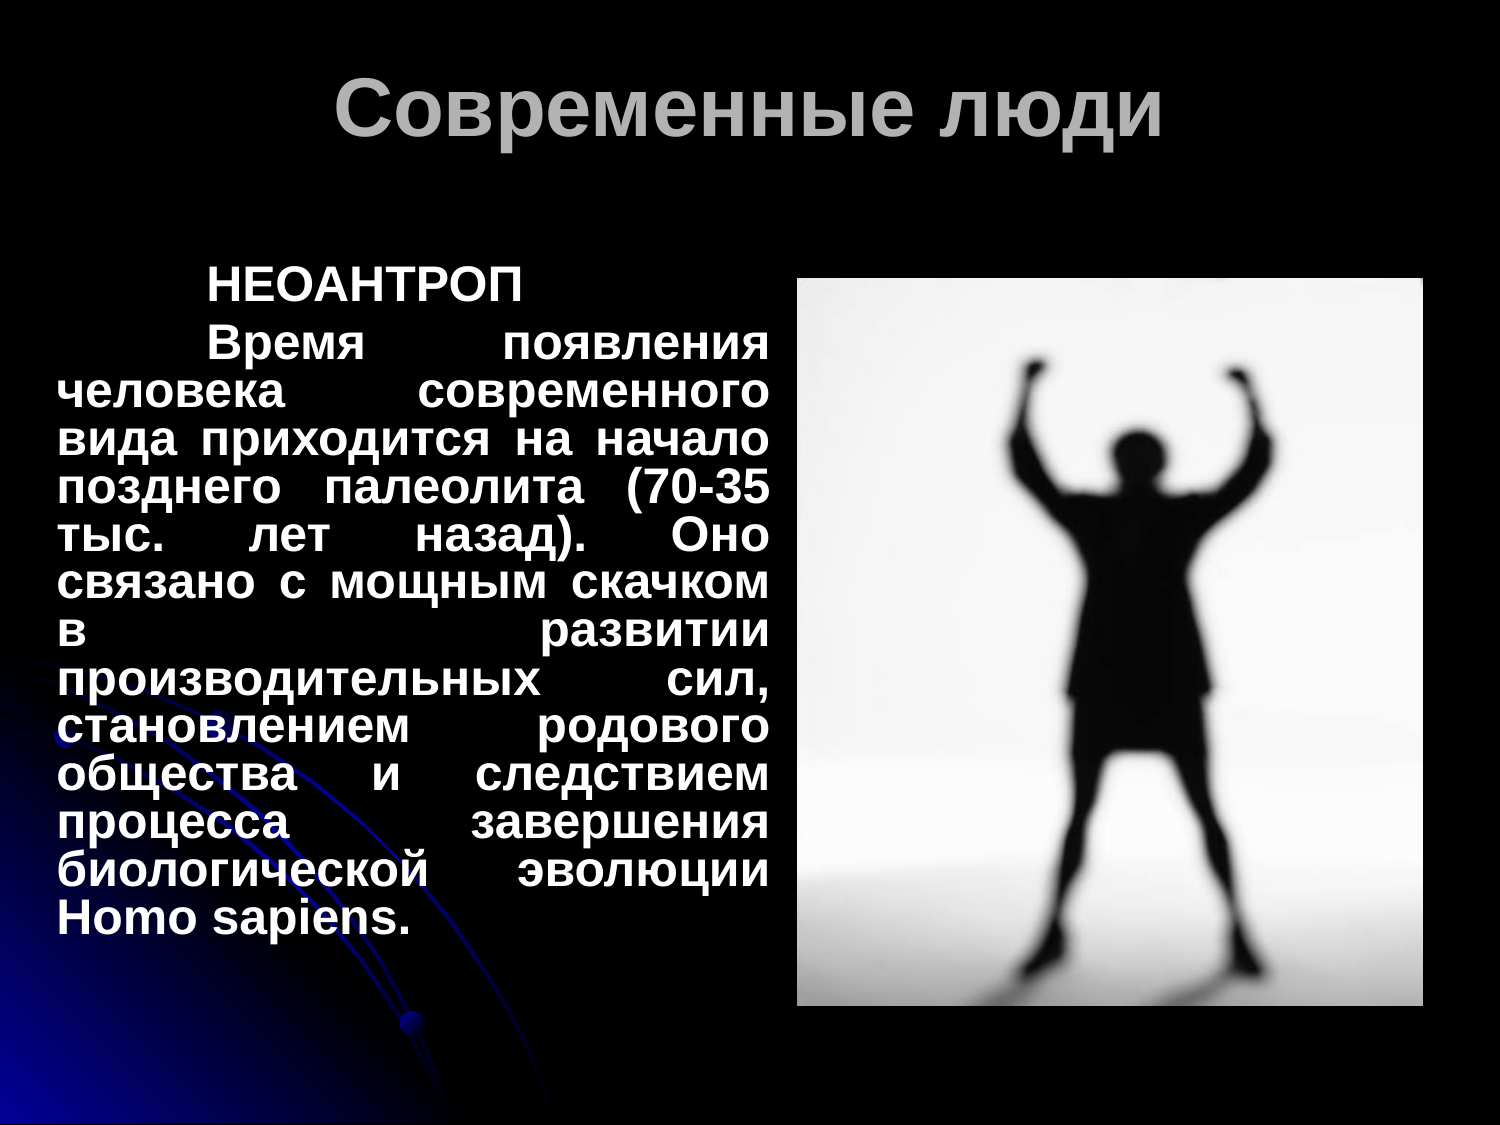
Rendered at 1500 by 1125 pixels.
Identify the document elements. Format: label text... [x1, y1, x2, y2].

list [796, 278, 1423, 1006]
title Современные люди [74, 45, 1426, 161]
list НЕОАНТРОП Время появления человека современного вида приходится на начало позднего палеолита (70-35 тыс. лет назад). Оно связано с мощным скачком в развитии производительных сил, становлением родового общества и следствием процесса завершения биологической эволюции Homo sapiens. [40, 255, 786, 1036]
